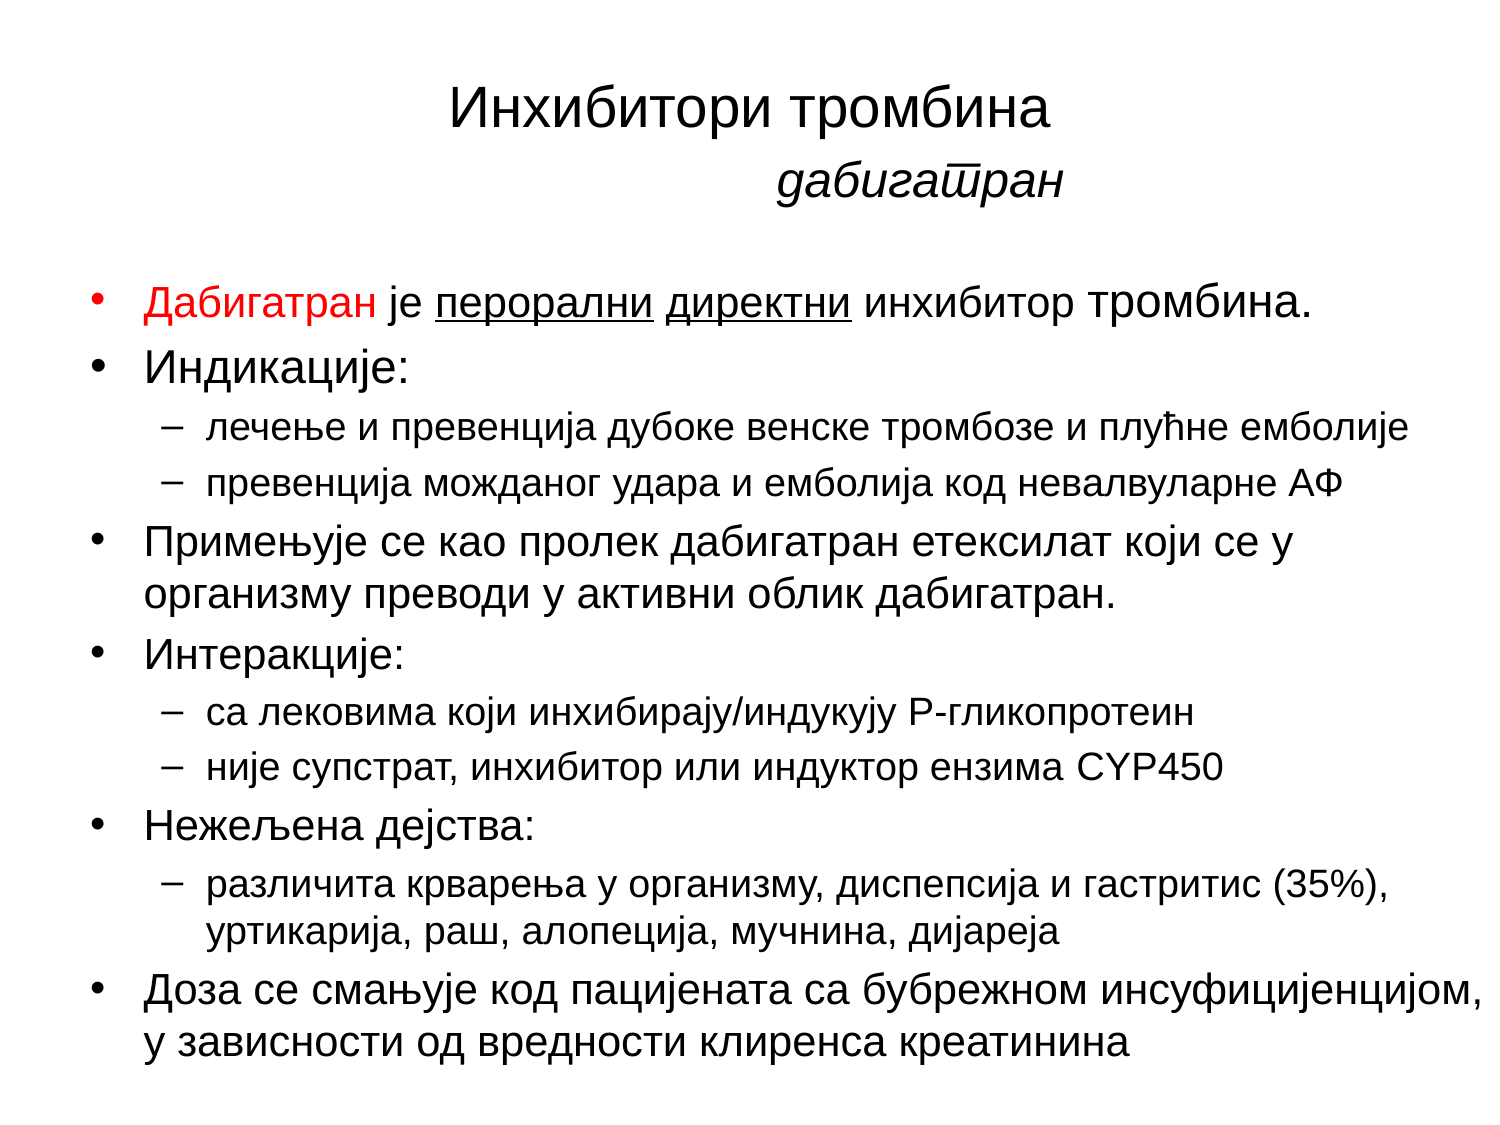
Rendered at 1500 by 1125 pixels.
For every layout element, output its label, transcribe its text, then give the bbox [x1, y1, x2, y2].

title Инхибитори тромбина дабигатран [75, 45, 1425, 233]
list Дабигатран је перорални директни инхибитор тромбина. Индикације: лечење и превенција дубоке венске тромбозе и плућне емболије превенција можданог удара и емболија код невалвуларне АФ Примењује се као пролек дабигатран етексилат који се у организму преводи у активни облик дабигатран. Интеракције: са лековима који инхибирају/индукују Р-гликопротеин није супстрат, инхибитор или индуктор ензима CYP450 Нежељена дејства: различита крварења у организму, диспепсија и гастритис (35%), уртикарија, раш, алопеција, мучнина, дијареја Доза се смањује код пацијената са бубрежном инсуфицијенцијом, у зависности од вредности клиренса креатинина [75, 262, 1500, 1125]
